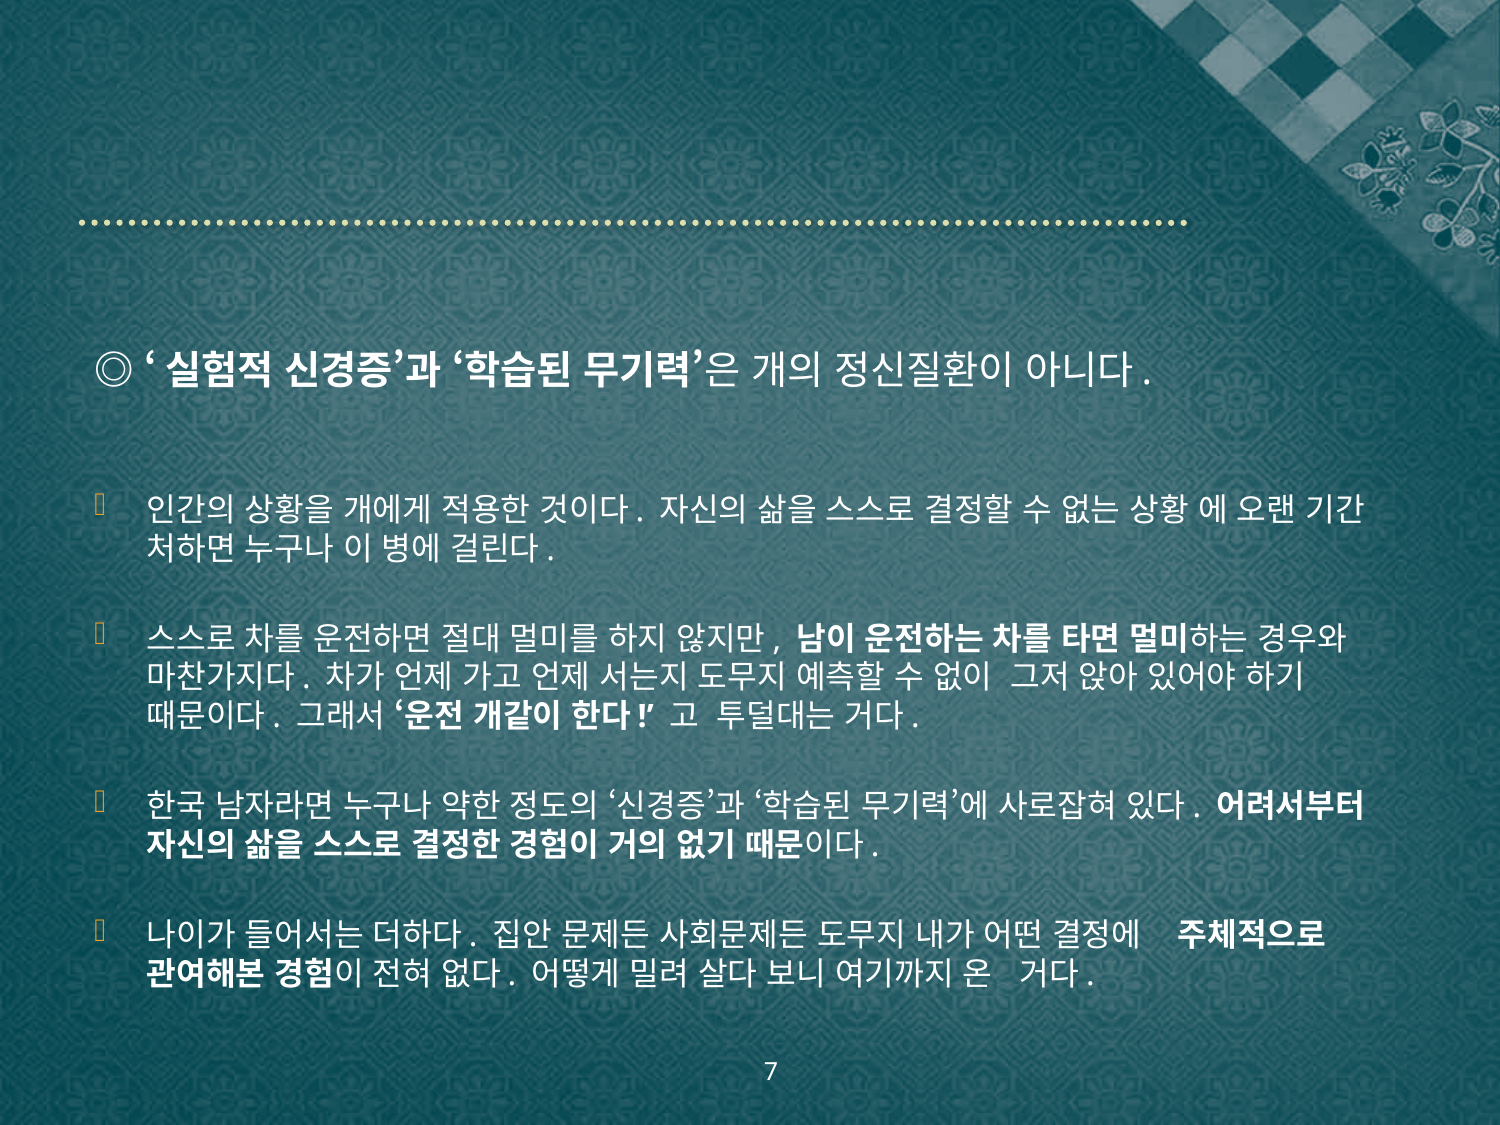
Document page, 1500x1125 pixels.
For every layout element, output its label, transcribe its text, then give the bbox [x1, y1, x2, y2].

slide_number 7 [679, 1042, 863, 1103]
list ◎ ‘실험적 신경증’과 ‘학습된 무기력’은 개의 정신질환이 아니다. 인간의 상황을 개에게 적용한 것이다. 자신의 삶을 스스로 결정할 수 없는 상황 에 오랜 기간 처하면 누구나 이 병에 걸린다. 스스로 차를 운전하면 절대 멀미를 하지 않지만, 남이 운전하는 차를 타면 멀미하는 경우와 마찬가지다. 차가 언제 가고 언제 서는지 도무지 예측할 수 없이 그저 앉아 있어야 하기 때문이다. 그래서 ‘운전 개같이 한다!’ 고 투덜대는 거다. 한국 남자라면 누구나 약한 정도의 ‘신경증’과 ‘학습된 무기력’에 사로잡혀 있다. 어려서부터 자신의 삶을 스스로 결정한 경험이 거의 없기 때문이다. 나이가 들어서는 더하다. 집안 문제든 사회문제든 도무지 내가 어떤 결정에 주체적으로 관여해본 경험이 전혀 없다. 어떻게 밀려 살다 보니 여기까지 온 거다. [79, 246, 1430, 1005]
